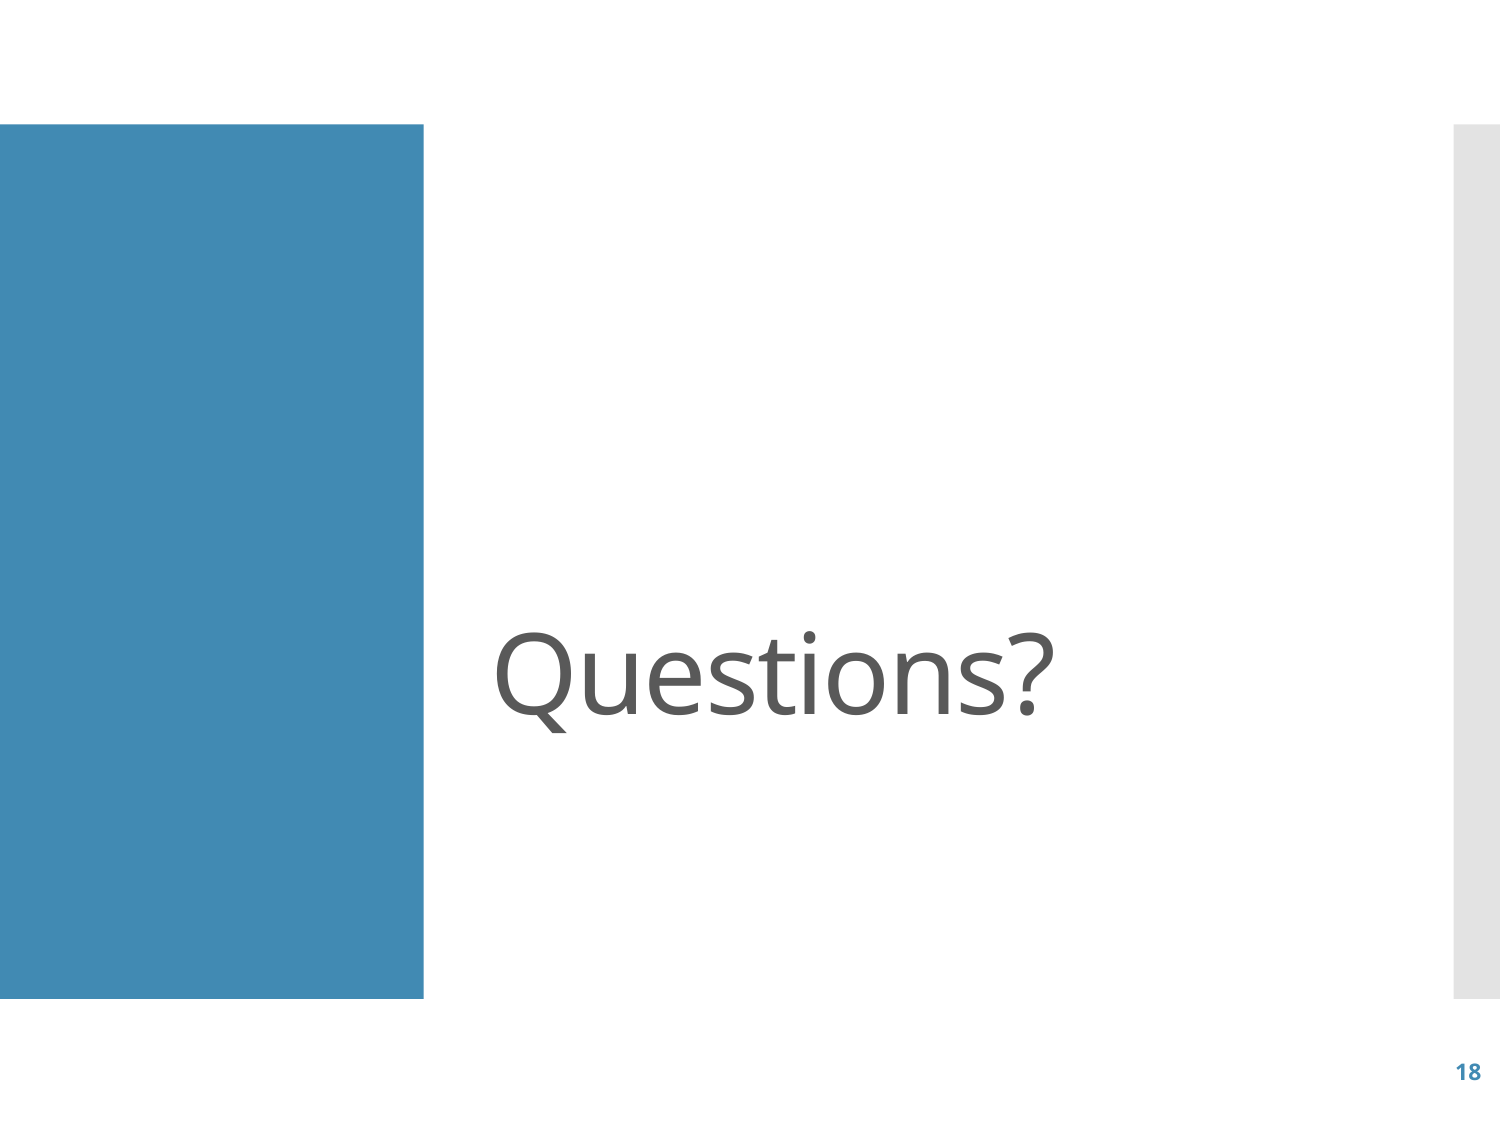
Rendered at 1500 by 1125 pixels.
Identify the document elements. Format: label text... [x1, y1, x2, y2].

slide_number 18 [1308, 1042, 1497, 1103]
title Questions? [475, 213, 1376, 747]
